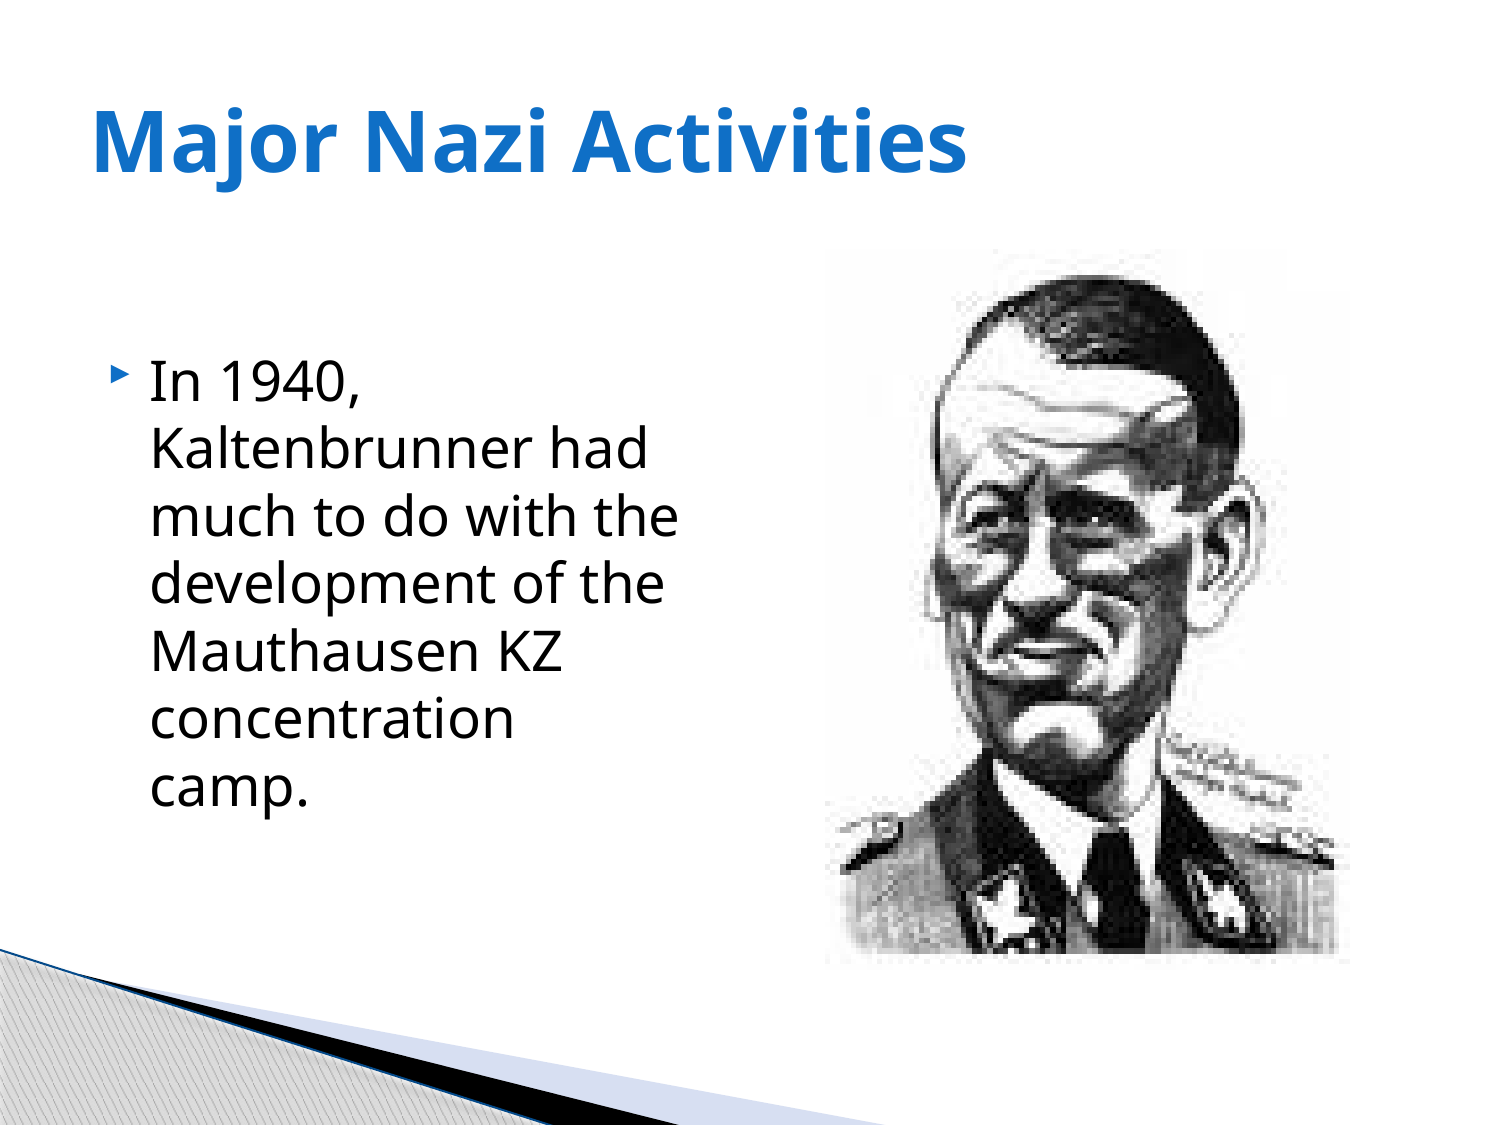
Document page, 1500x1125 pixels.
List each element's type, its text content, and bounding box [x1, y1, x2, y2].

picture [824, 249, 1351, 970]
list In 1940, Kaltenbrunner had much to do with the development of the Mauthausen KZ concentration camp. [75, 337, 700, 1045]
title Major Nazi Activities [75, 45, 1425, 233]
